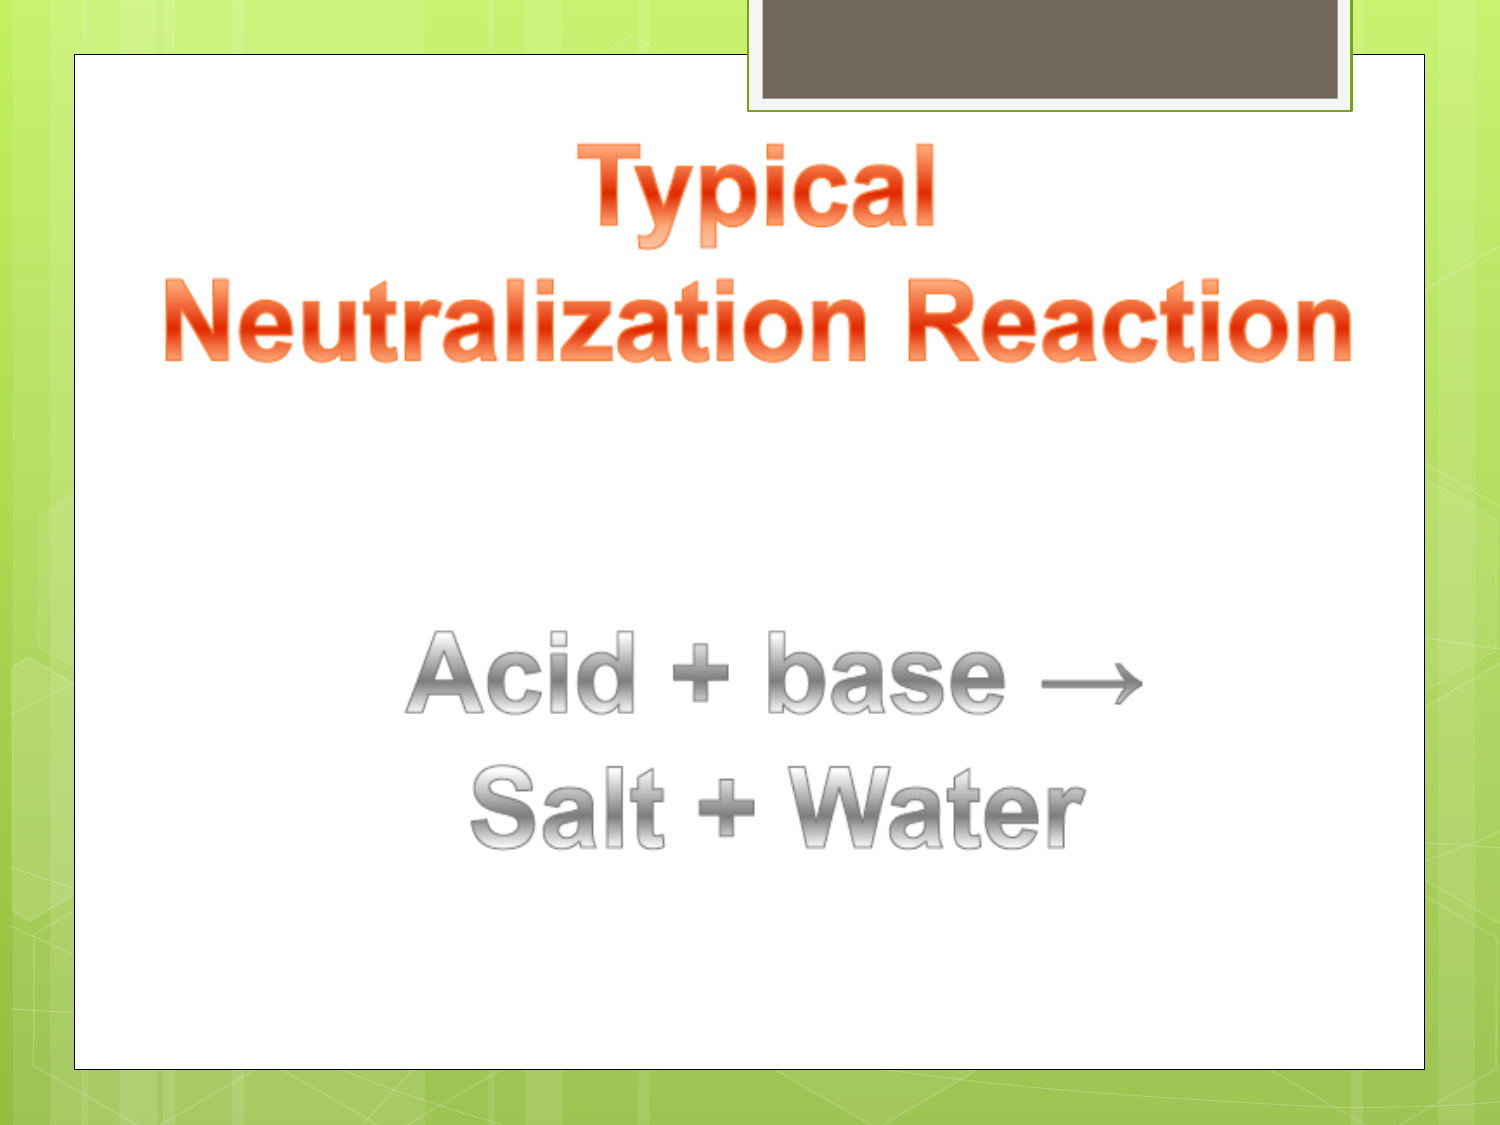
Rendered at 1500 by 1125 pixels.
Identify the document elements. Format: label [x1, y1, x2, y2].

list [95, 112, 1413, 1026]
